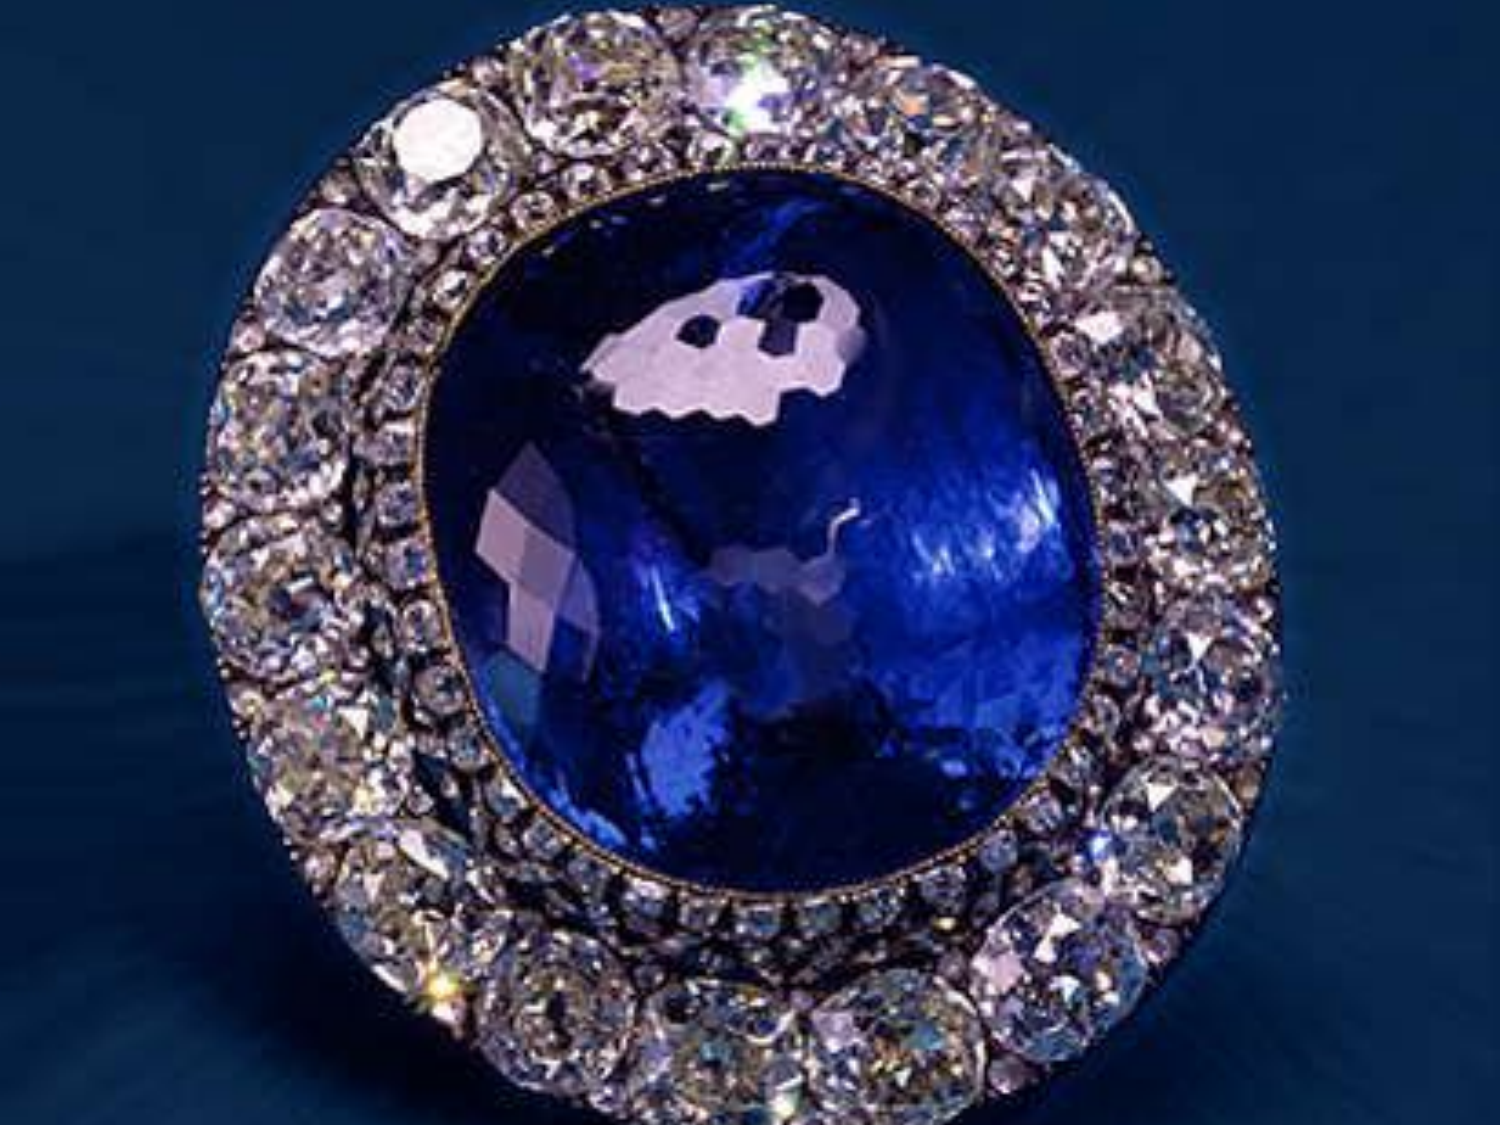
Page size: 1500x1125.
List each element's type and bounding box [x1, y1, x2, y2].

list [0, 0, 1500, 1125]
